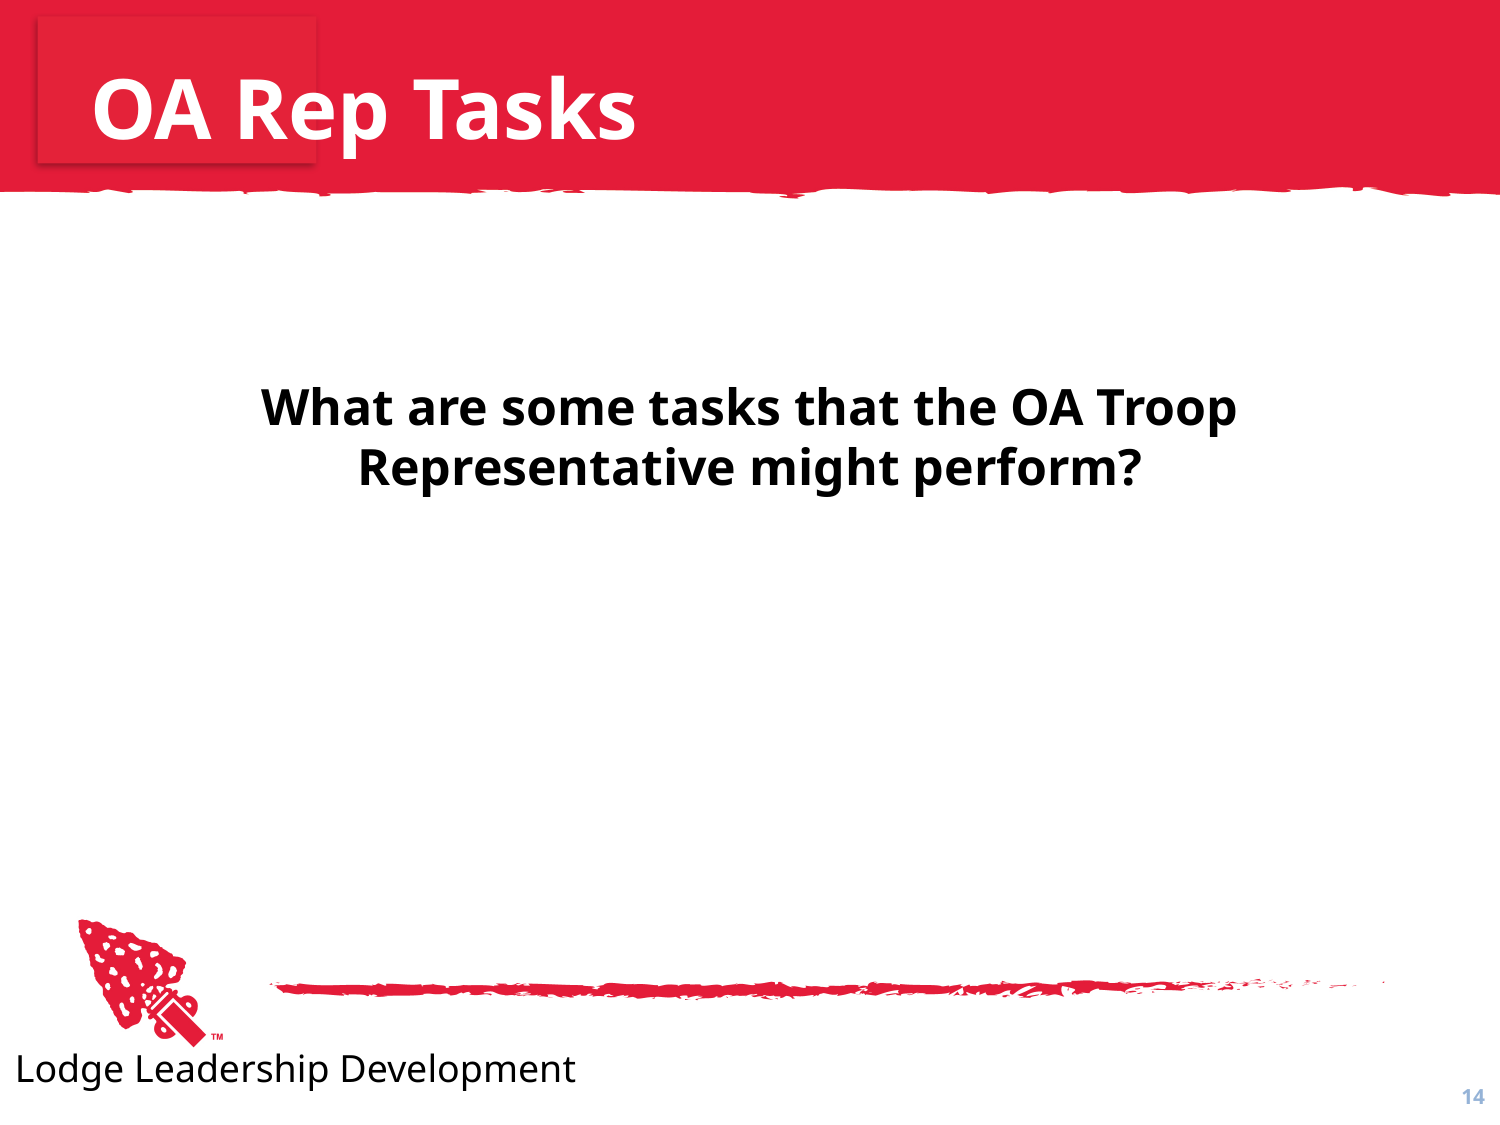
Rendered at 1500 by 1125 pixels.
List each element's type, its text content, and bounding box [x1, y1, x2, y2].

title OA Rep Tasks [75, 45, 1425, 168]
list What are some tasks that the OA Troop Representative might perform? [75, 367, 1425, 1037]
text_box Lodge Leadership Development [0, 1037, 1500, 1125]
picture [0, 0, 1500, 1037]
